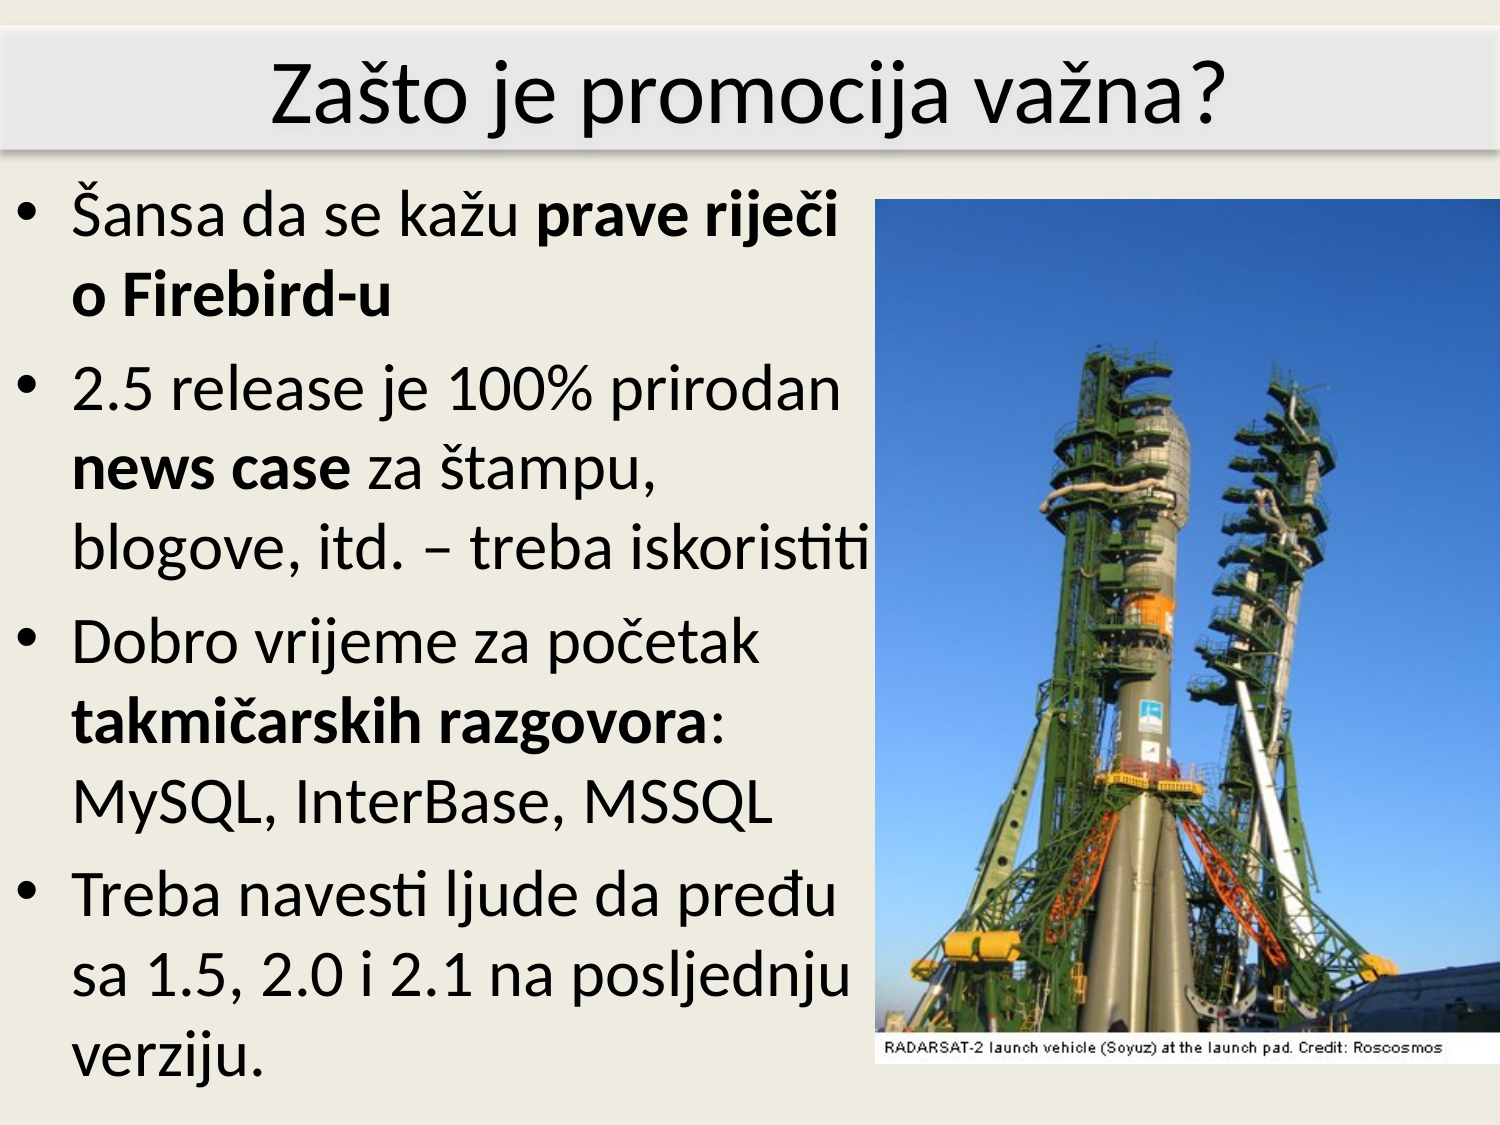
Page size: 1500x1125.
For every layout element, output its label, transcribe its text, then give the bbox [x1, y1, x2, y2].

text_box Zašto je promocija važna? [0, 24, 1500, 150]
picture [874, 199, 1500, 1065]
list Šansa da se kažu prave riječi o Firebird-u 2.5 release je 100% prirodan news case za štampu, blogove, itd. – treba iskoristiti Dobro vrijeme za početak takmičarskih razgovora: MySQL, InterBase, MSSQL Treba navesti ljude da pređu sa 1.5, 2.0 i 2.1 na posljednju verziju. [0, 162, 901, 1125]
